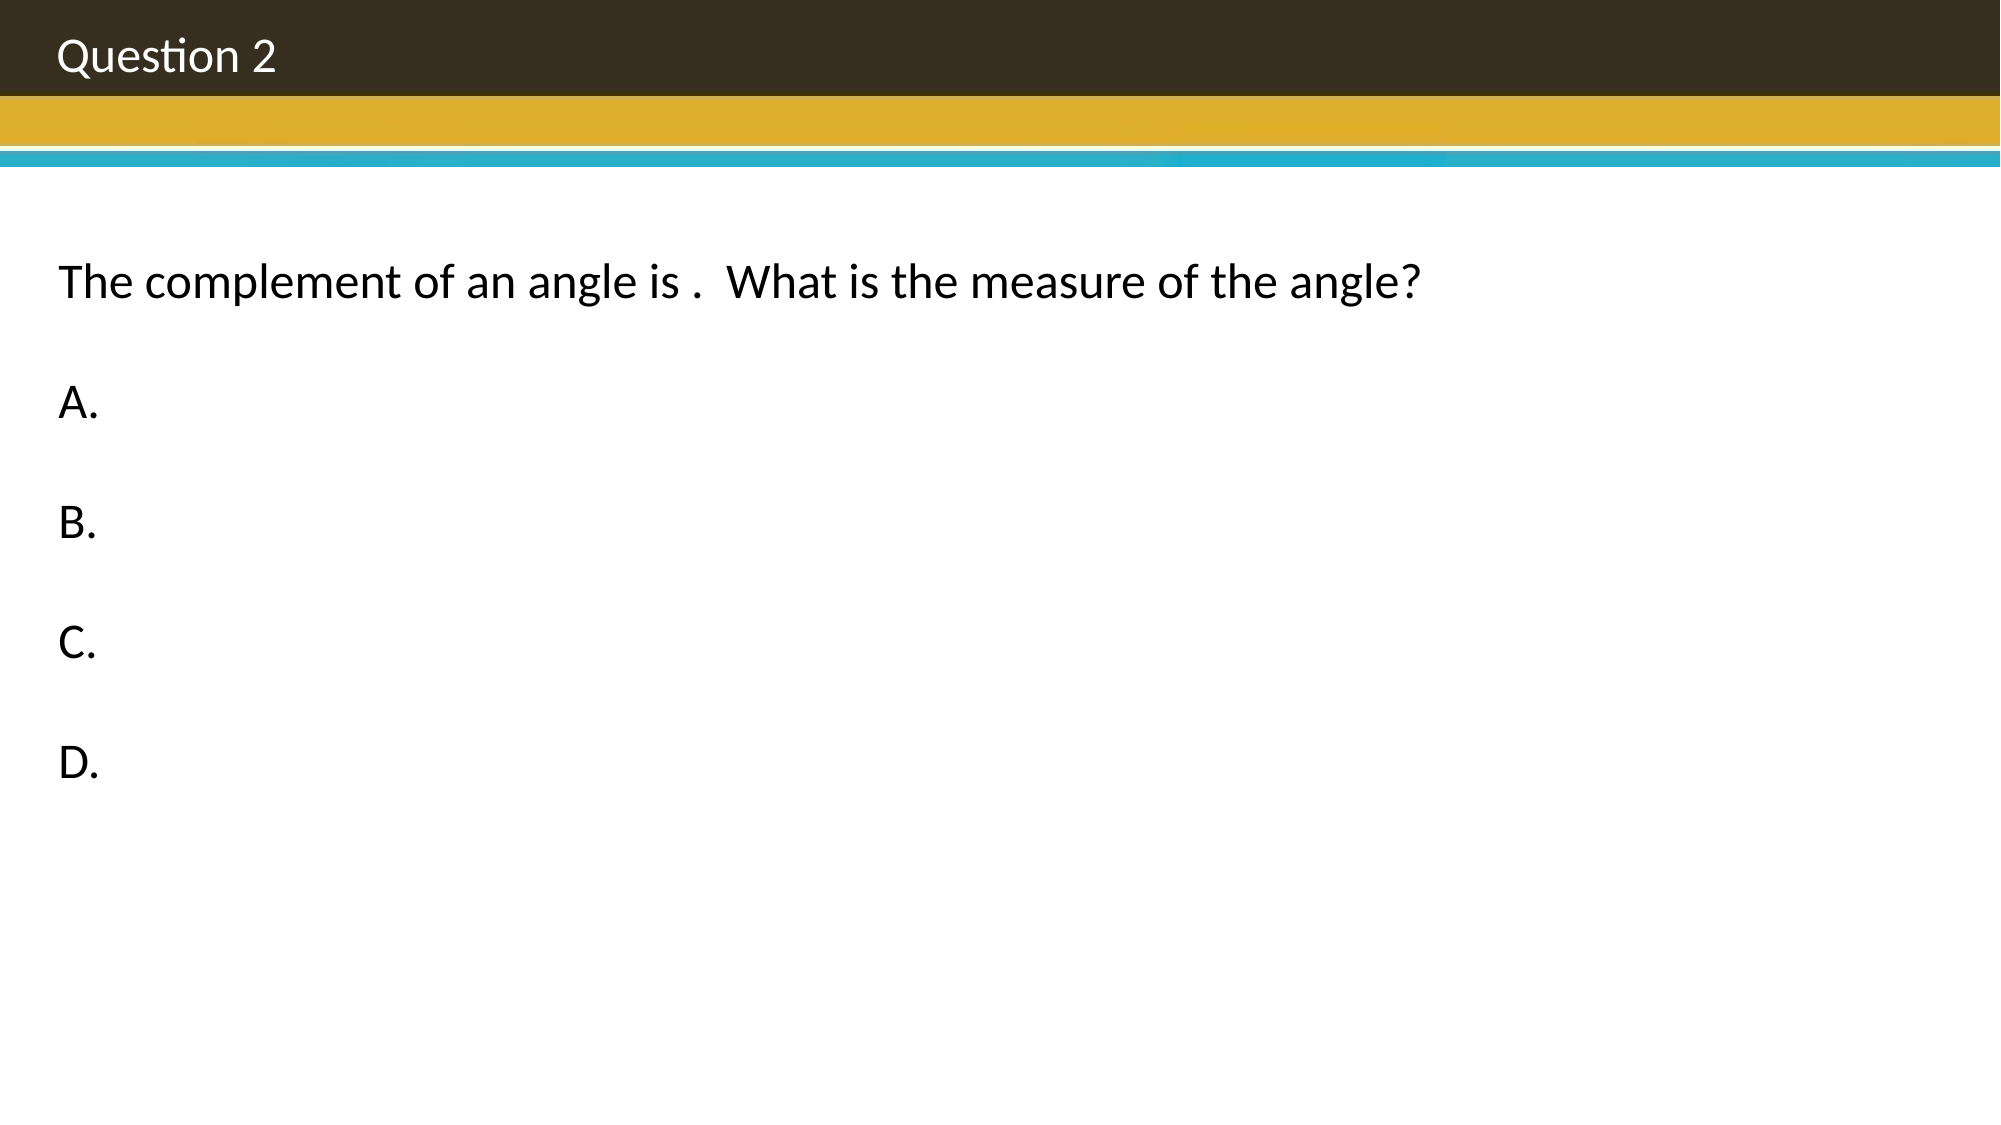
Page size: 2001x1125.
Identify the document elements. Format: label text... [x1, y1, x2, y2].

picture [0, 0, 2000, 167]
text_box Question 2 [41, 14, 293, 90]
